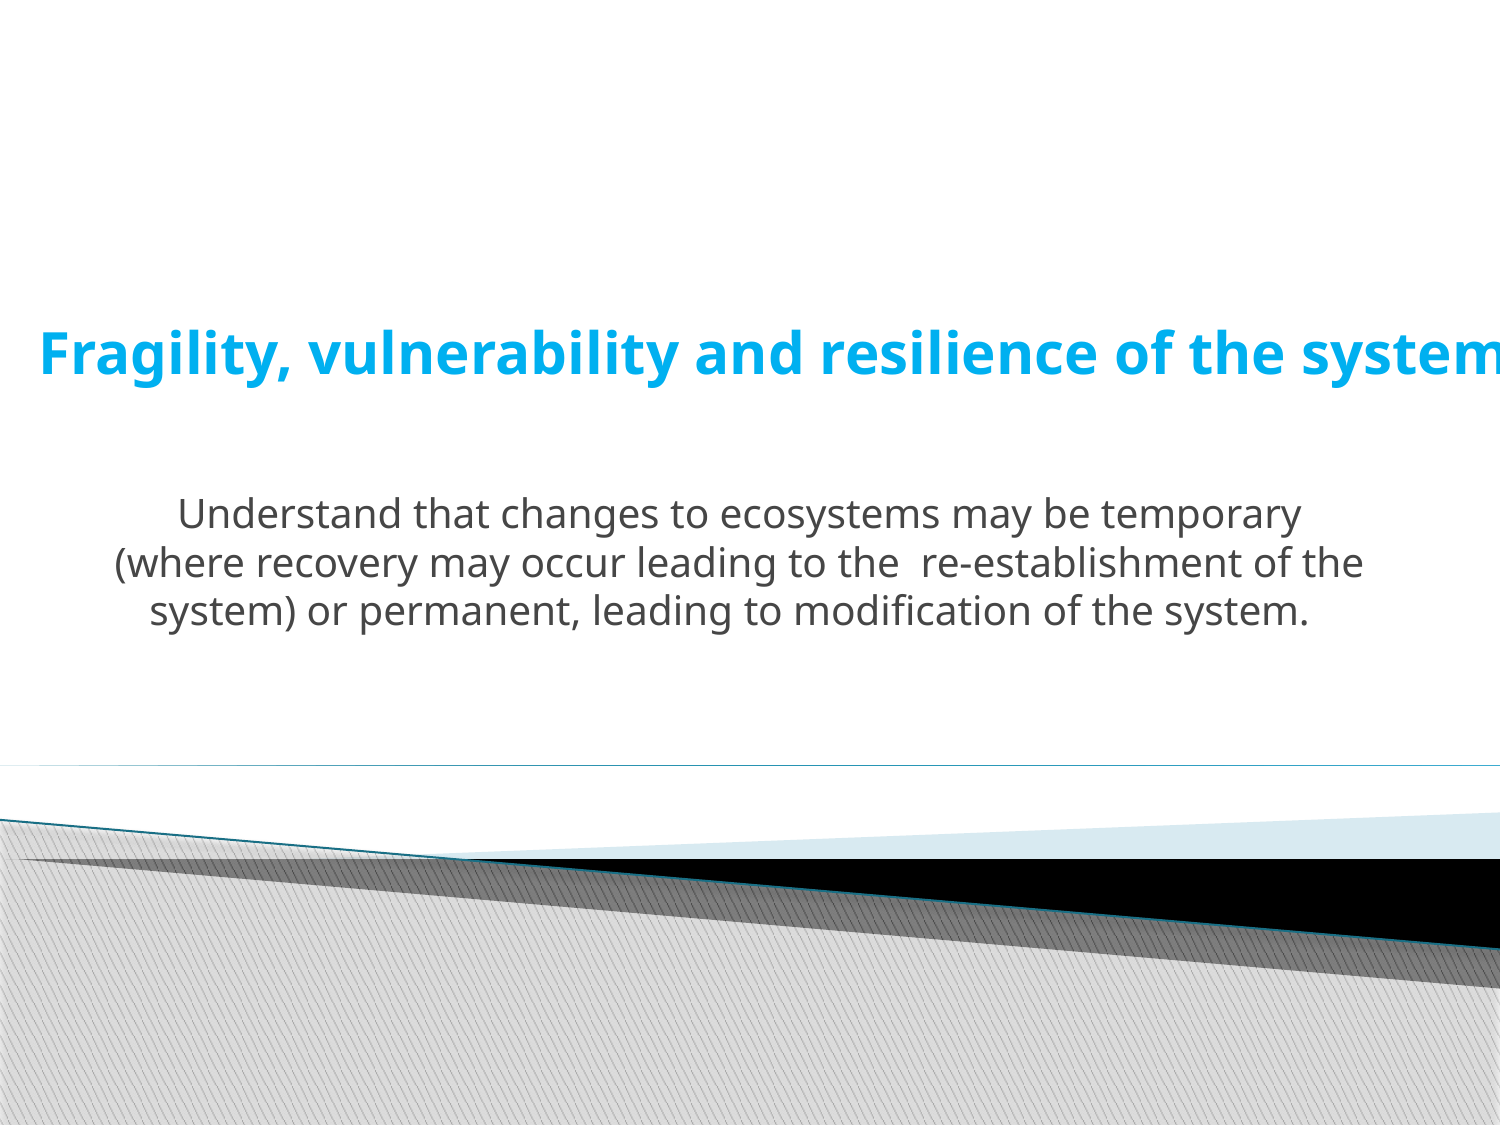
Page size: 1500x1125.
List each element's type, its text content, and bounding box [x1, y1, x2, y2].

picture [5, 859, 1500, 989]
title Fragility, vulnerability and resilience of the system [23, 93, 1500, 394]
subtitle Understand that changes to ecosystems may be temporary (where recovery may occur leading to the re-establishment of the system) or permanent, leading to modification of the system. [105, 480, 1381, 678]
